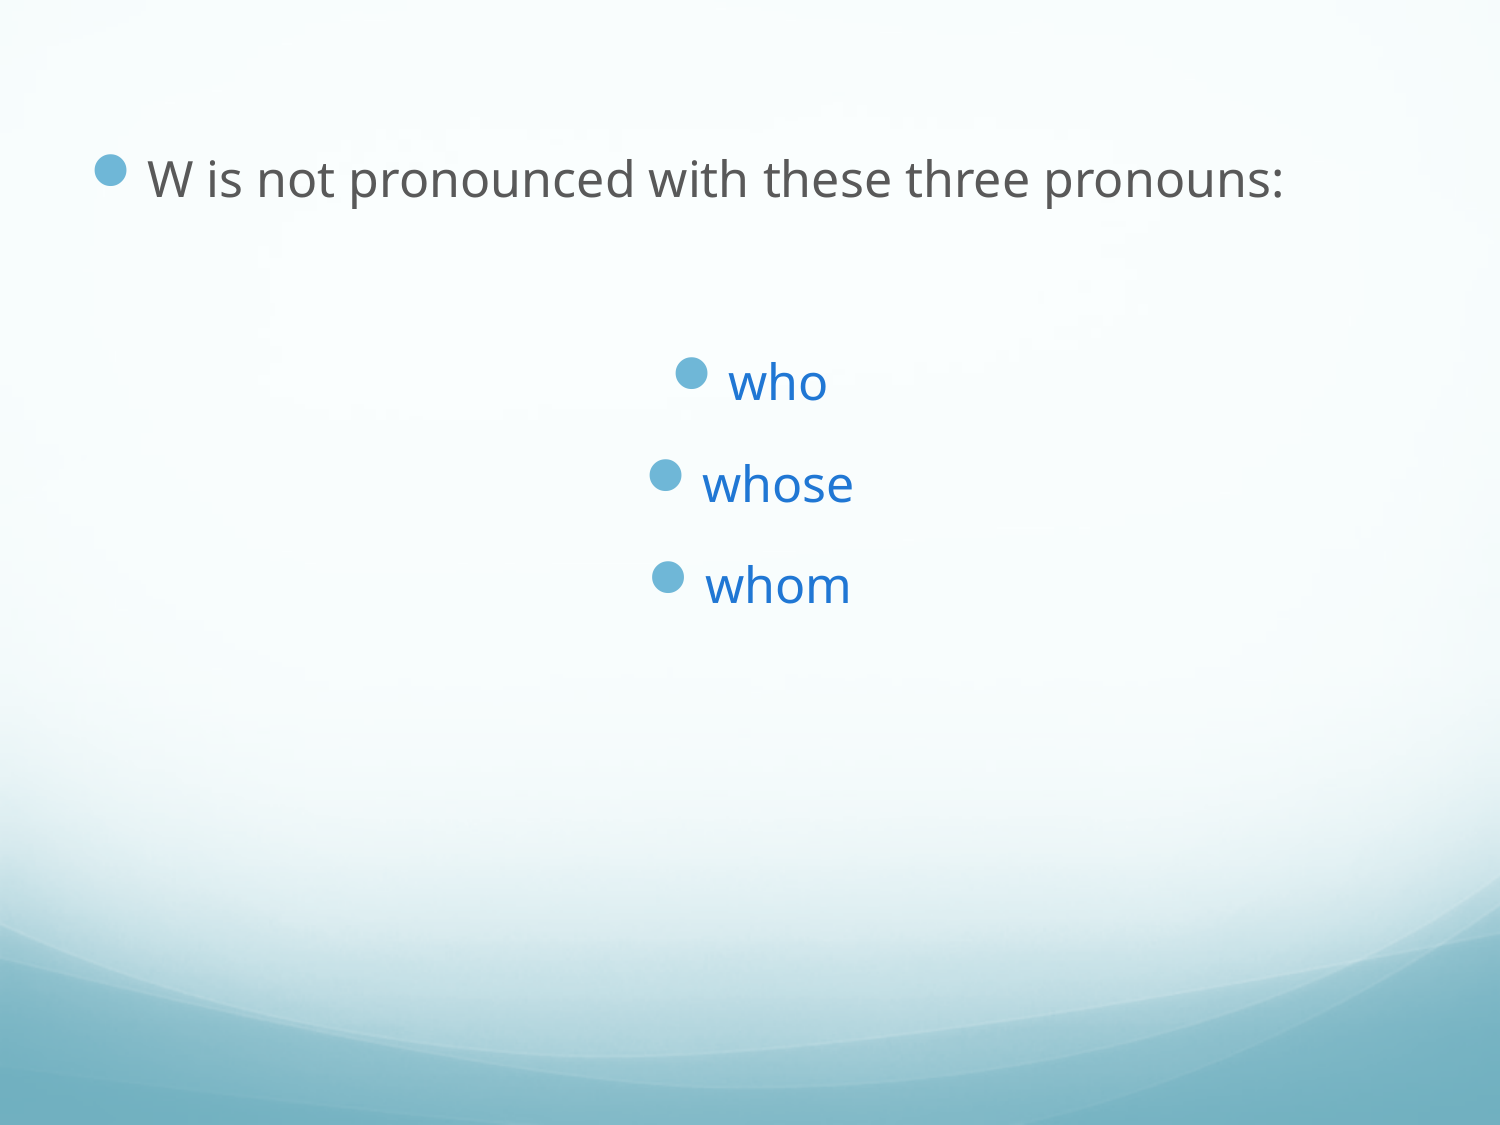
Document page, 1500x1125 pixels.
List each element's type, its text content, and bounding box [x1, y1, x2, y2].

list W is not pronounced with these three pronouns: who whose whom [75, 139, 1425, 1005]
